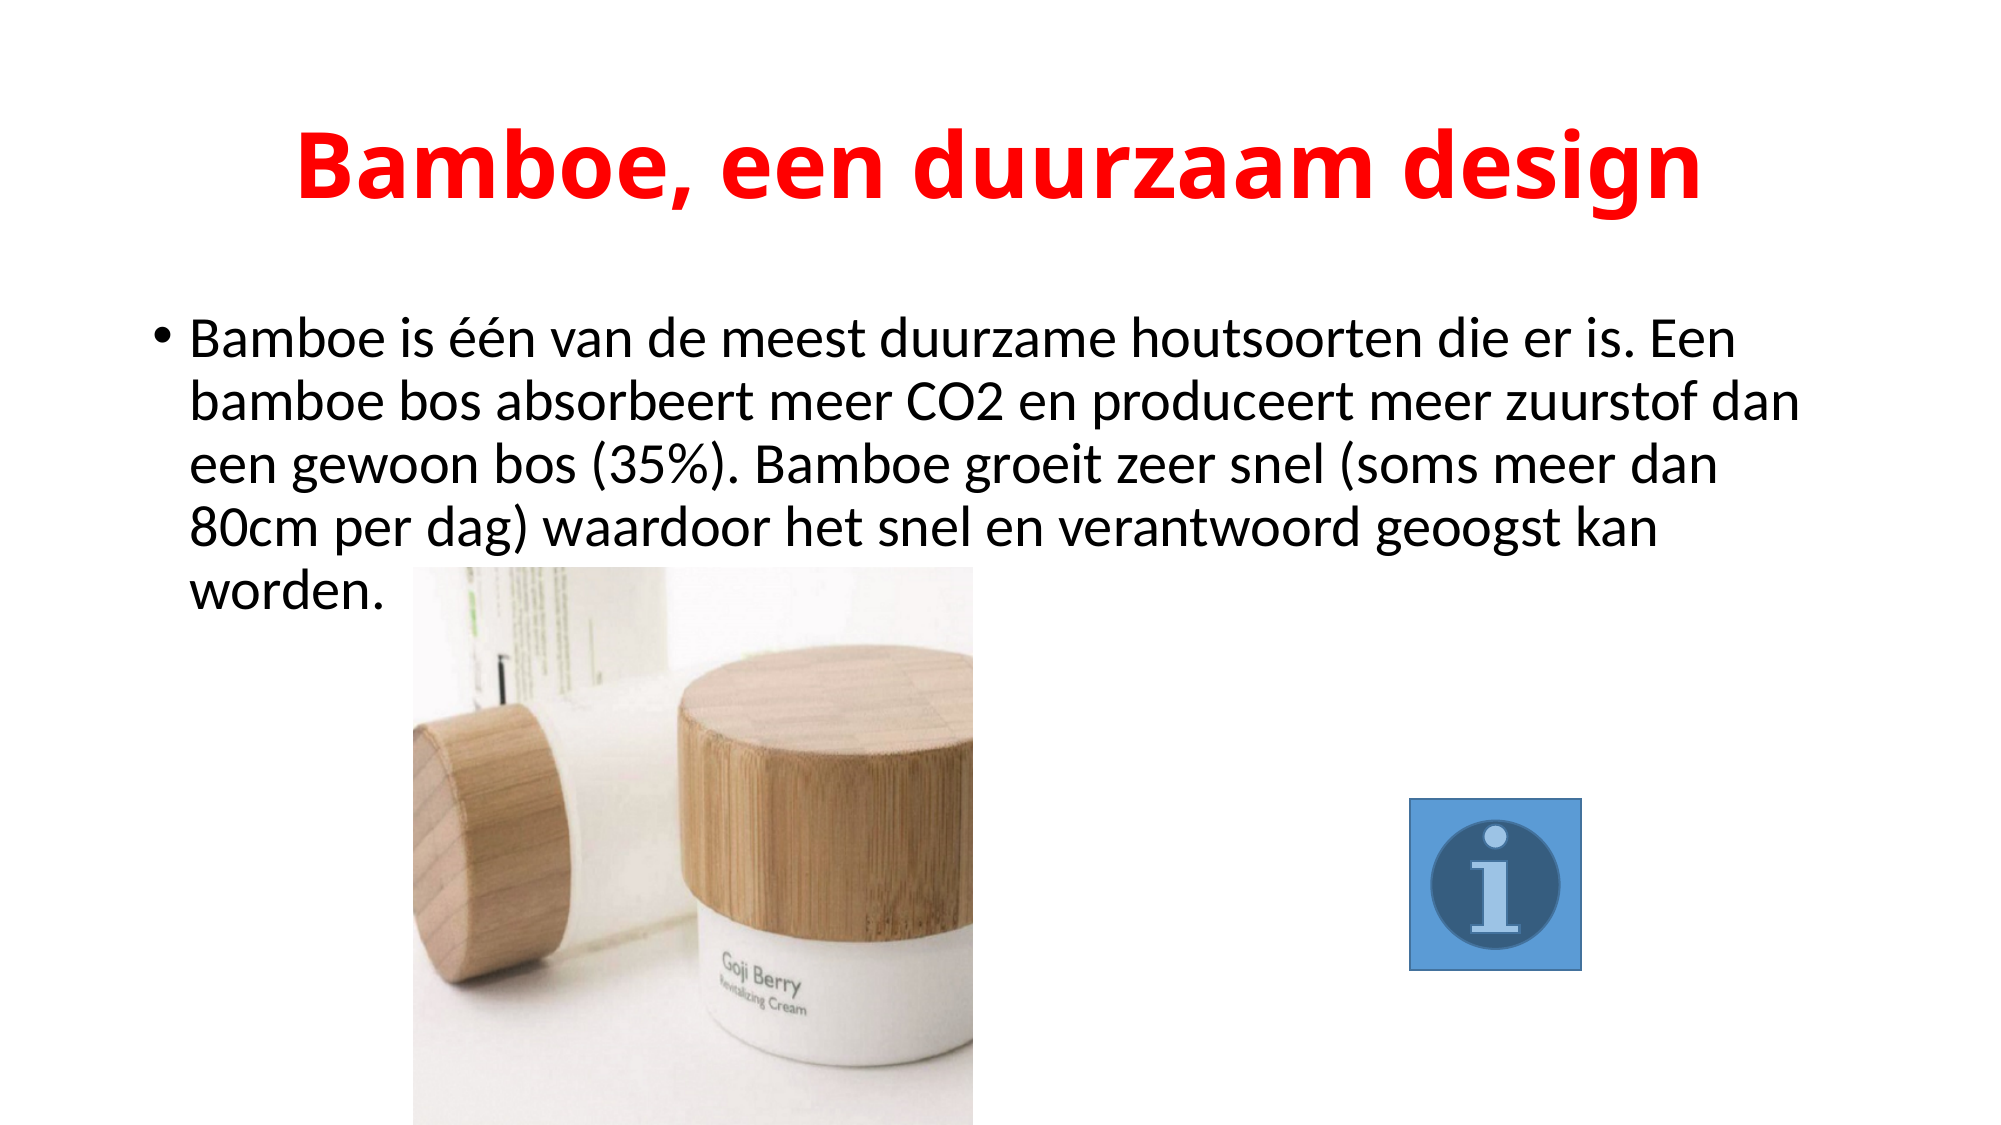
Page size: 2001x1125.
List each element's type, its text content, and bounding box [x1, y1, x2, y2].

picture [413, 567, 973, 1125]
list Bamboe is één van de meest duurzame houtsoorten die er is. Een bamboe bos absorbeert meer CO2 en produceert meer zuurstof dan een gewoon bos (35%). Bamboe groeit zeer snel (soms meer dan 80cm per dag) waardoor het snel en verantwoord geoogst kan worden. [137, 299, 1863, 1014]
title Bamboe, een duurzaam design [137, 59, 1863, 278]
text_box [1409, 798, 1582, 971]
